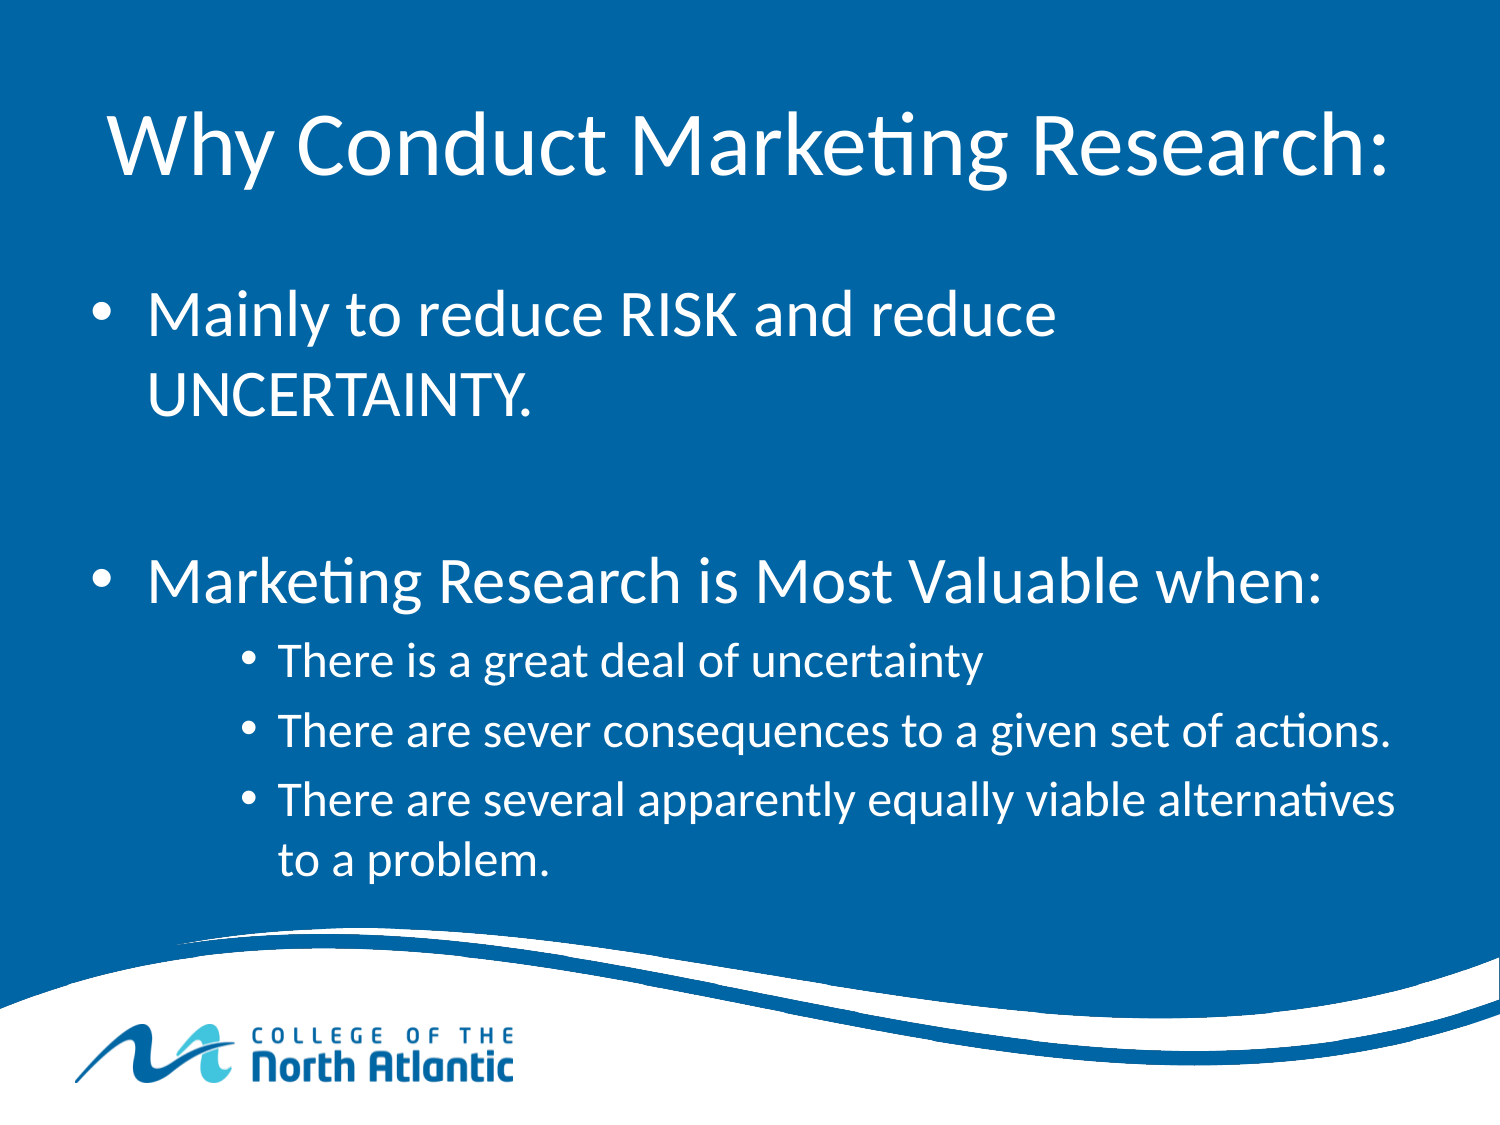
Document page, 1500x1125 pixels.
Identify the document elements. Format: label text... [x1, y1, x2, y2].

picture [0, 928, 1500, 1125]
list Mainly to reduce RISK and reduce UNCERTAINTY. Marketing Research is Most Valuable when: There is a great deal of uncertainty There are sever consequences to a given set of actions. There are several apparently equally viable alternatives to a problem. [75, 262, 1425, 900]
title Why Conduct Marketing Research: [75, 45, 1425, 233]
